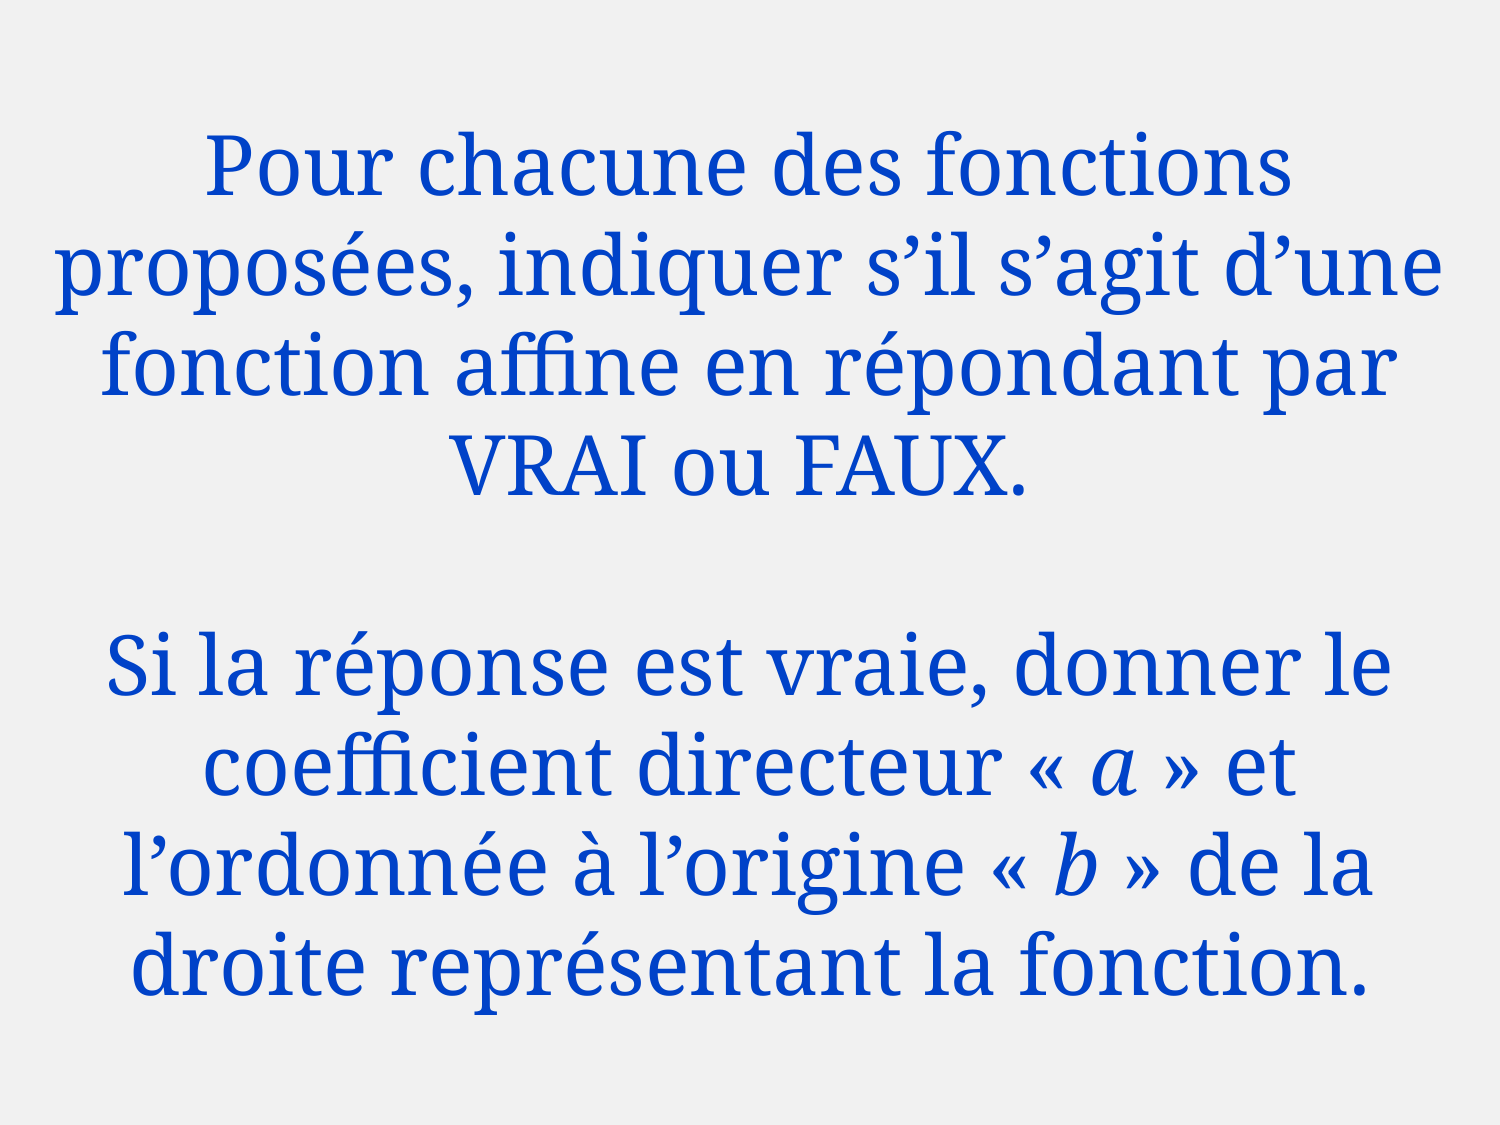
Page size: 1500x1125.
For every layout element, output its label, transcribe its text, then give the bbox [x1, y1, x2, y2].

title Pour chacune des fonctions proposées, indiquer s’il s’agit d’une fonction affine en répondant par VRAI ou FAUX. Si la réponse est vraie, donner le coefficient directeur « a » et l’ordonnée à l’origine « b » de la droite représentant la fonction. [0, 0, 1500, 1125]
